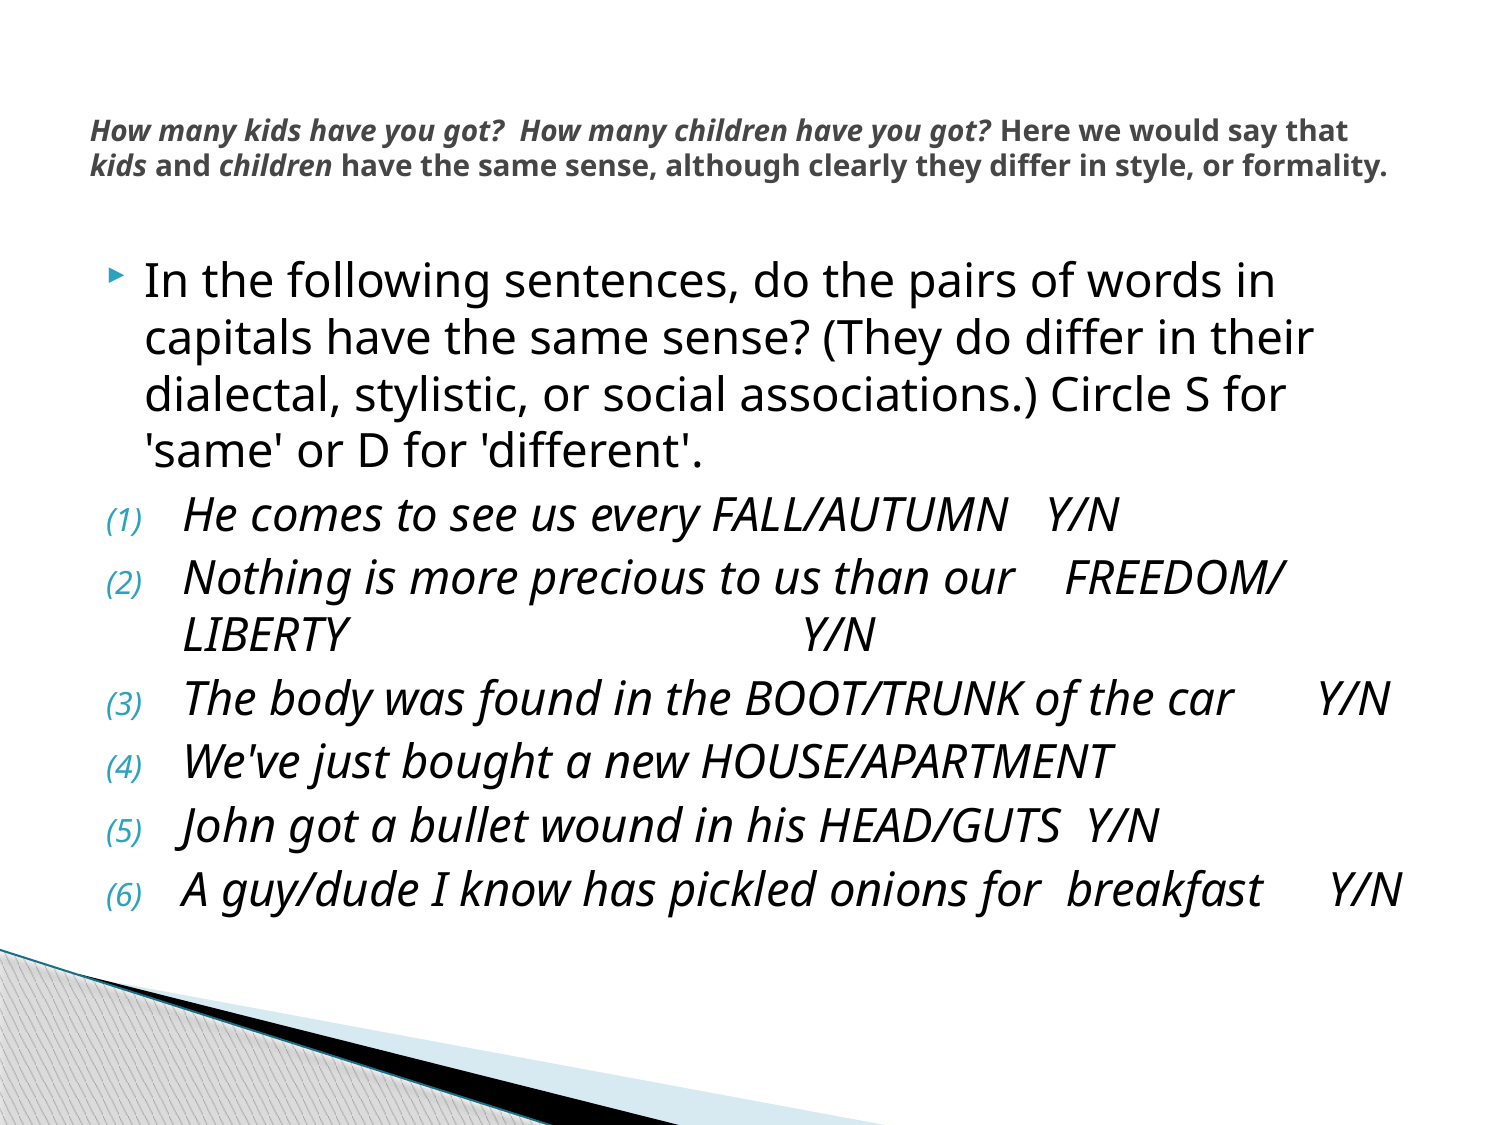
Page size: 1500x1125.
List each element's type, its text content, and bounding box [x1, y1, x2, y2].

title How many kids have you got? How many children have you got? Here we would say that kids and children have the same sense, although clearly they differ in style, or formality. [75, 45, 1425, 233]
list In the following sentences, do the pairs of words in capitals have the same sense? (They do differ in their dialectal, stylistic, or social associations.) Circle S for 'same' or D for 'different'. He comes to see us every FALL/AUTUMN Y/N Nothing is more precious to us than our FREEDOM/ LIBERTY Y/N The body was found in the BOOT/TRUNK of the car Y/N We've just bought a new HOUSE/APARTMENT John got a bullet wound in his HEAD/GUTS Y/N A guy/dude I know has pickled onions for breakfast Y/N [75, 243, 1425, 986]
